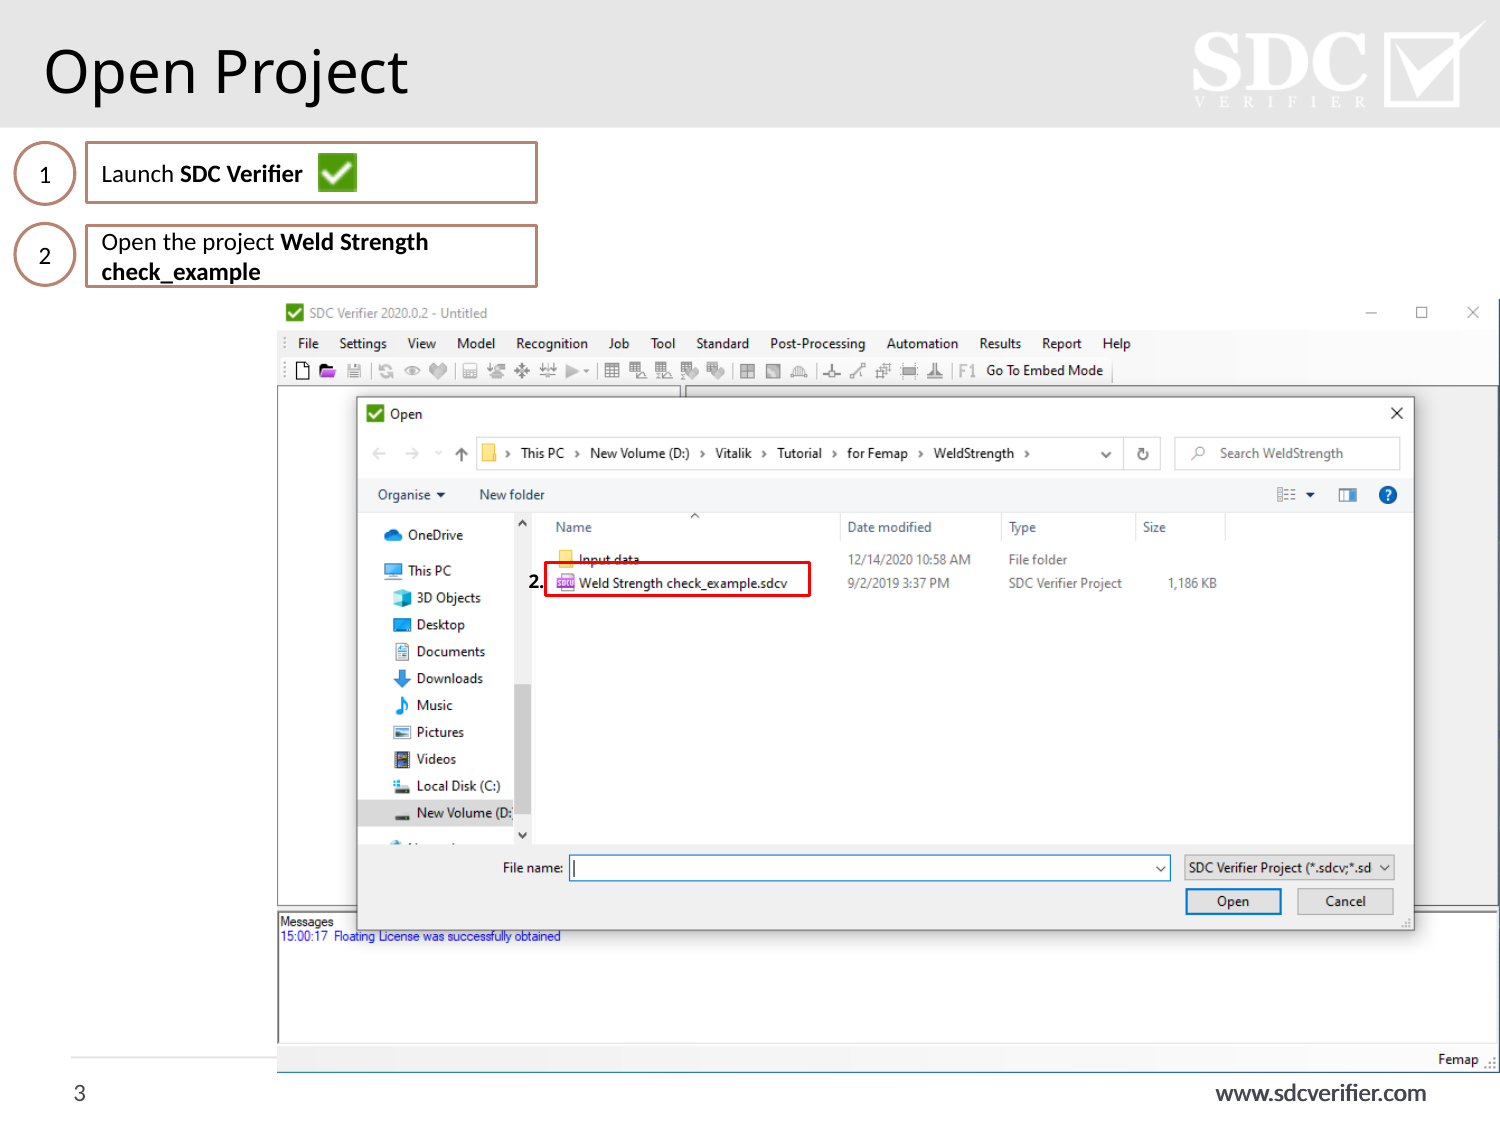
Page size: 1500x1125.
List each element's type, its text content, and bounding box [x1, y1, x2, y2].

text_box Launch SDC Verifier [85, 141, 538, 204]
title Open Project [29, 24, 1478, 113]
text_box www.sdcverifier.com [1199, 1084, 1443, 1111]
slide_number 3 [58, 1073, 163, 1109]
text_box 1 [13, 140, 77, 206]
text_box 2 [13, 221, 77, 287]
text_box Open the project Weld Strength check_example [85, 224, 538, 288]
picture [0, 0, 1500, 1125]
